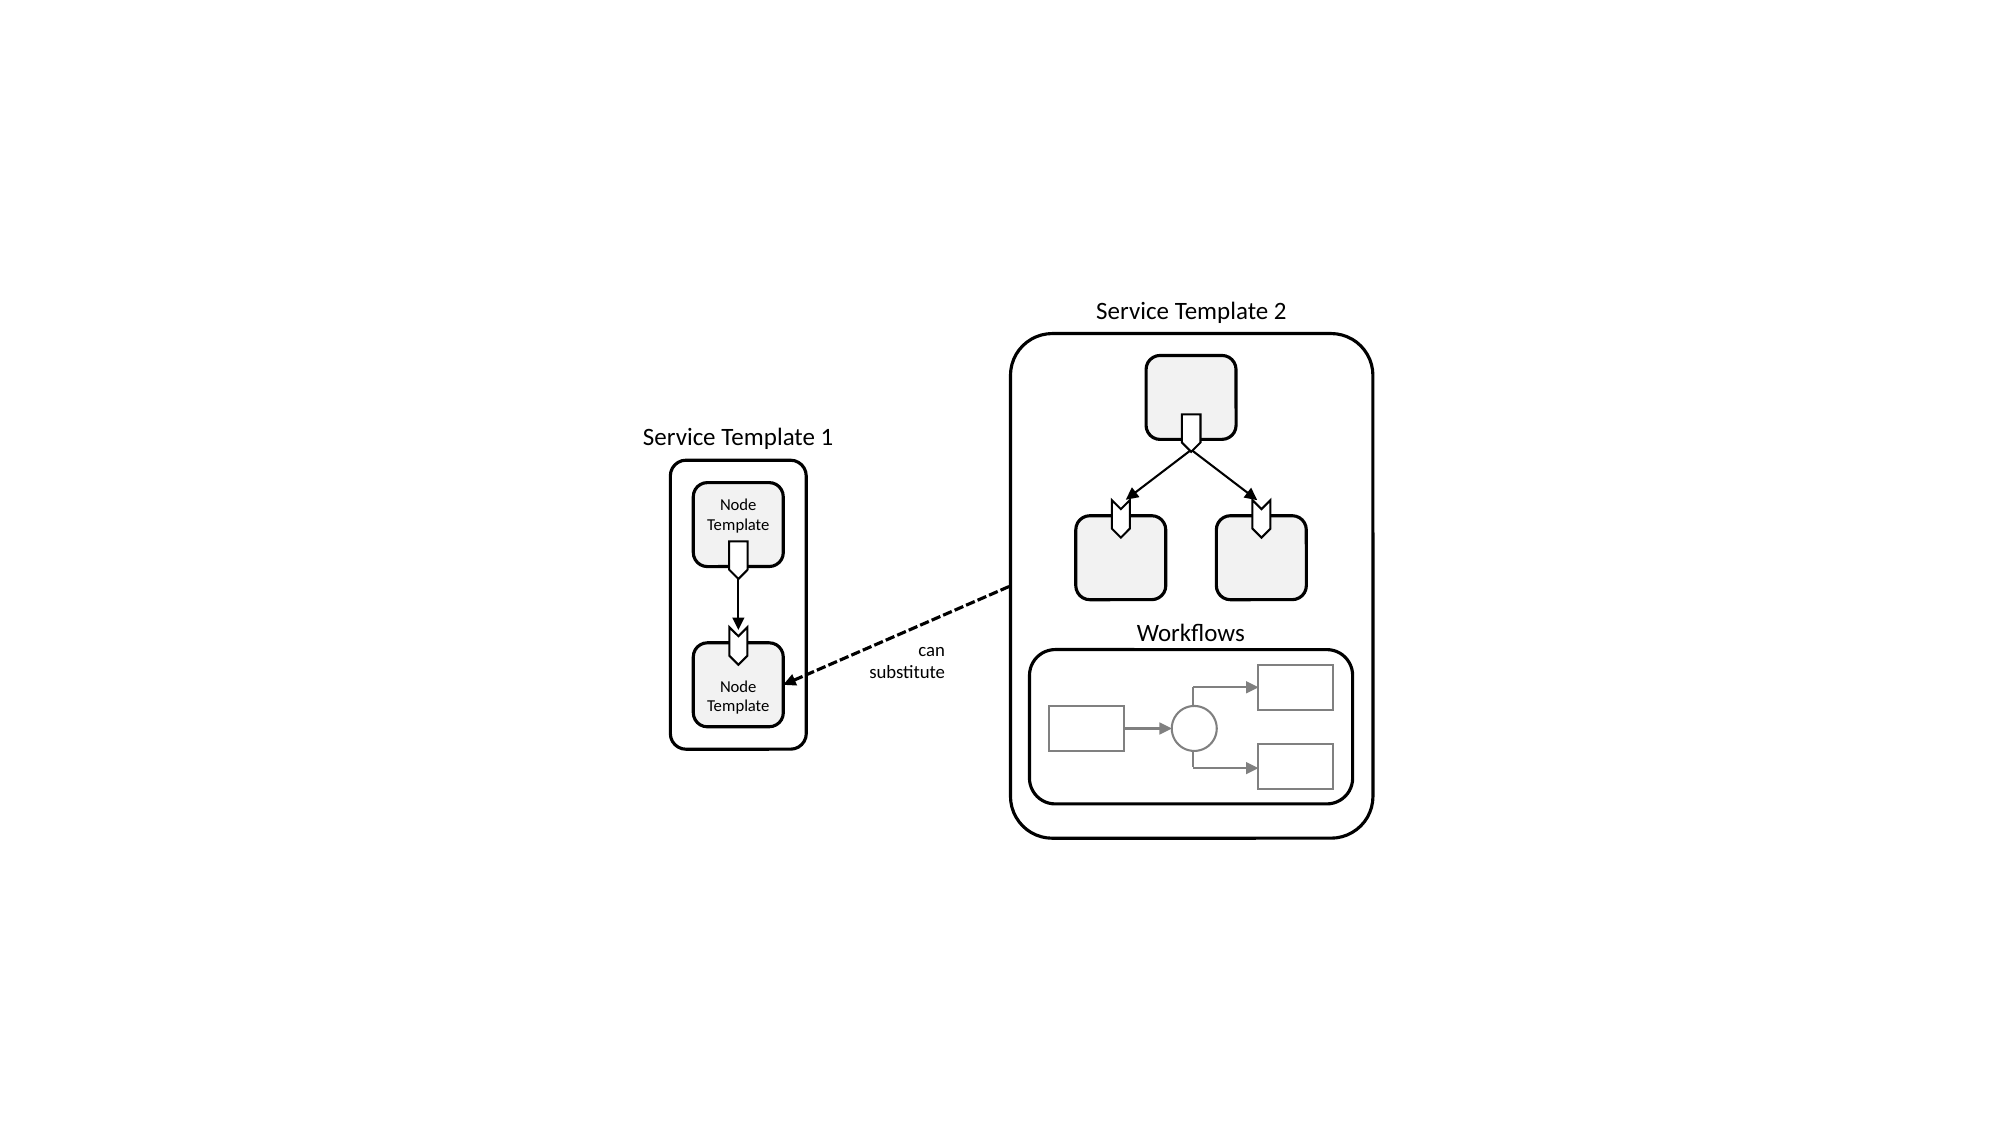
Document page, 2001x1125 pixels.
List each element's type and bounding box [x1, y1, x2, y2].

text_box [626, 286, 1373, 839]
